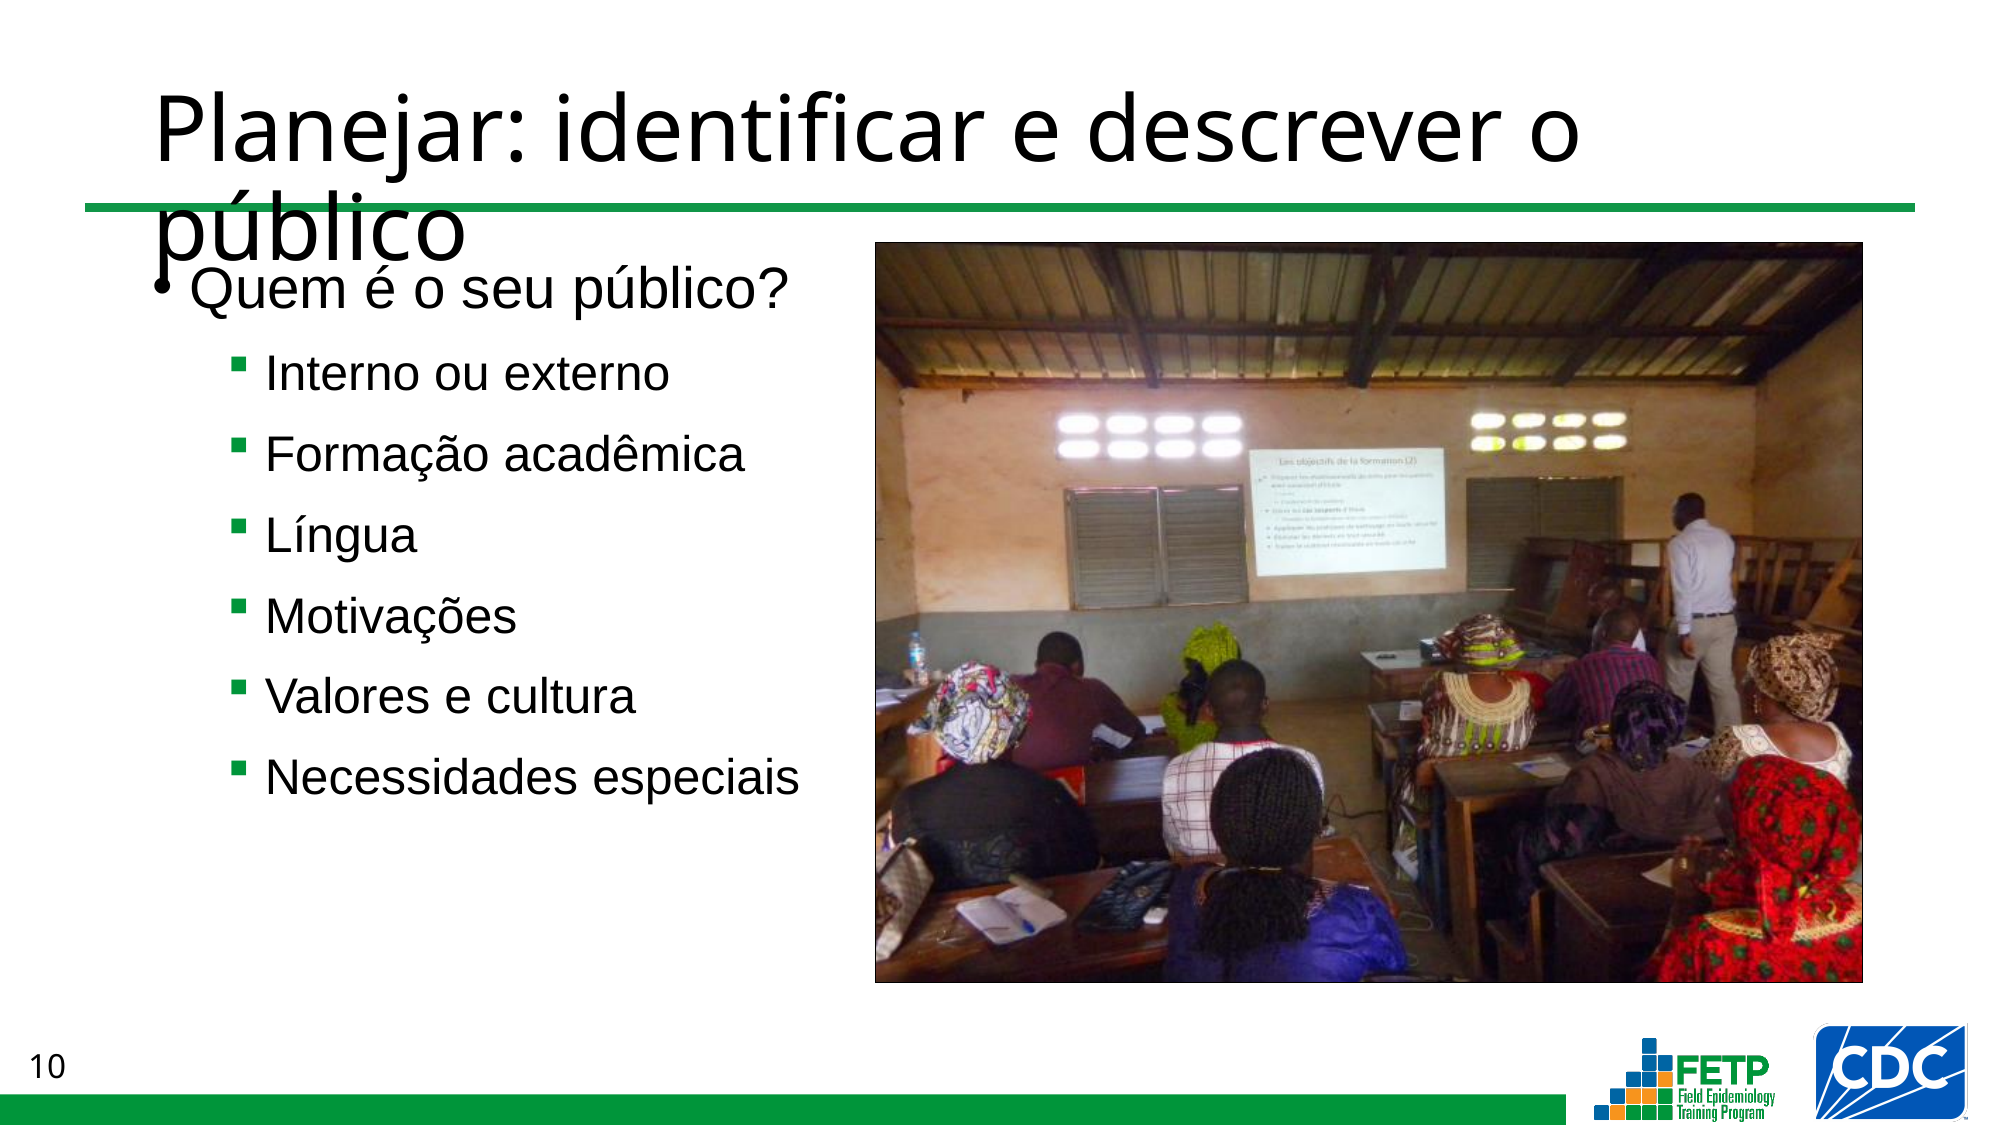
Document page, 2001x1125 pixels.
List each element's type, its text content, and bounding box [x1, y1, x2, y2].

list Quem é o seu público? Interno ou externo Formação acadêmica Língua Motivações Valores e cultura Necessidades especiais [137, 242, 1863, 1004]
picture [1813, 1023, 1968, 1122]
picture [875, 242, 1863, 983]
picture [1594, 1038, 1775, 1122]
title Planejar: identificar e descrever o público [137, 75, 1863, 207]
